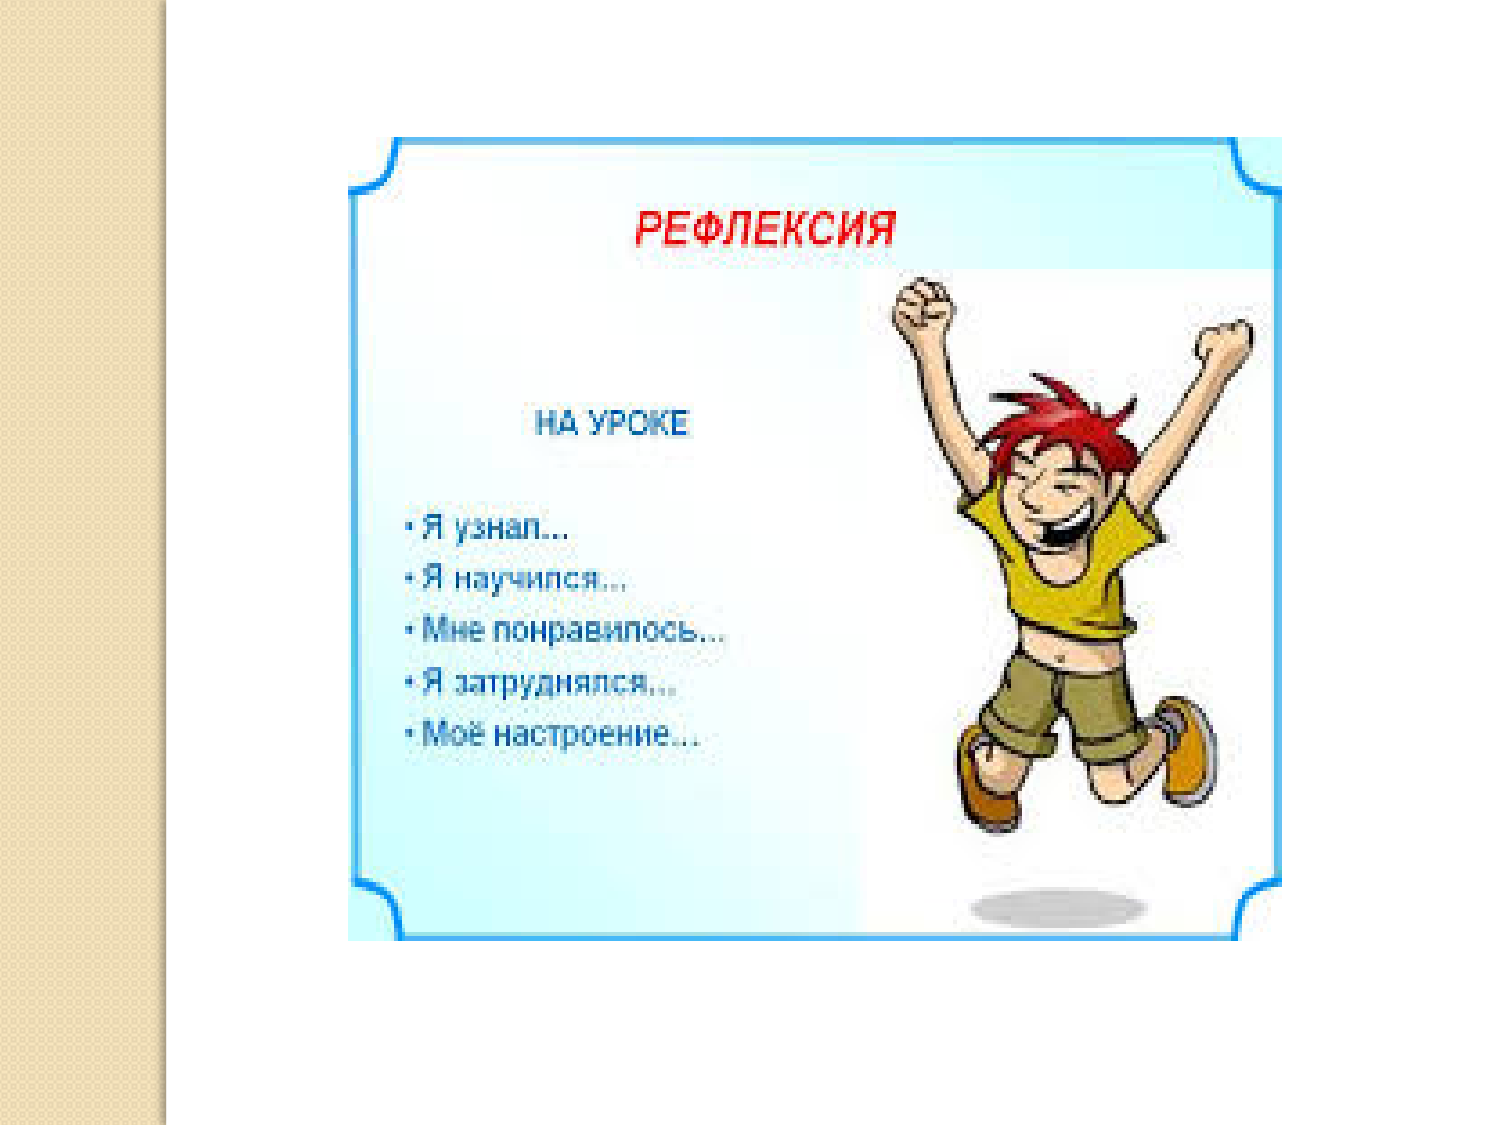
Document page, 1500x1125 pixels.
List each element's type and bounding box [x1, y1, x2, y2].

picture [348, 136, 1282, 941]
